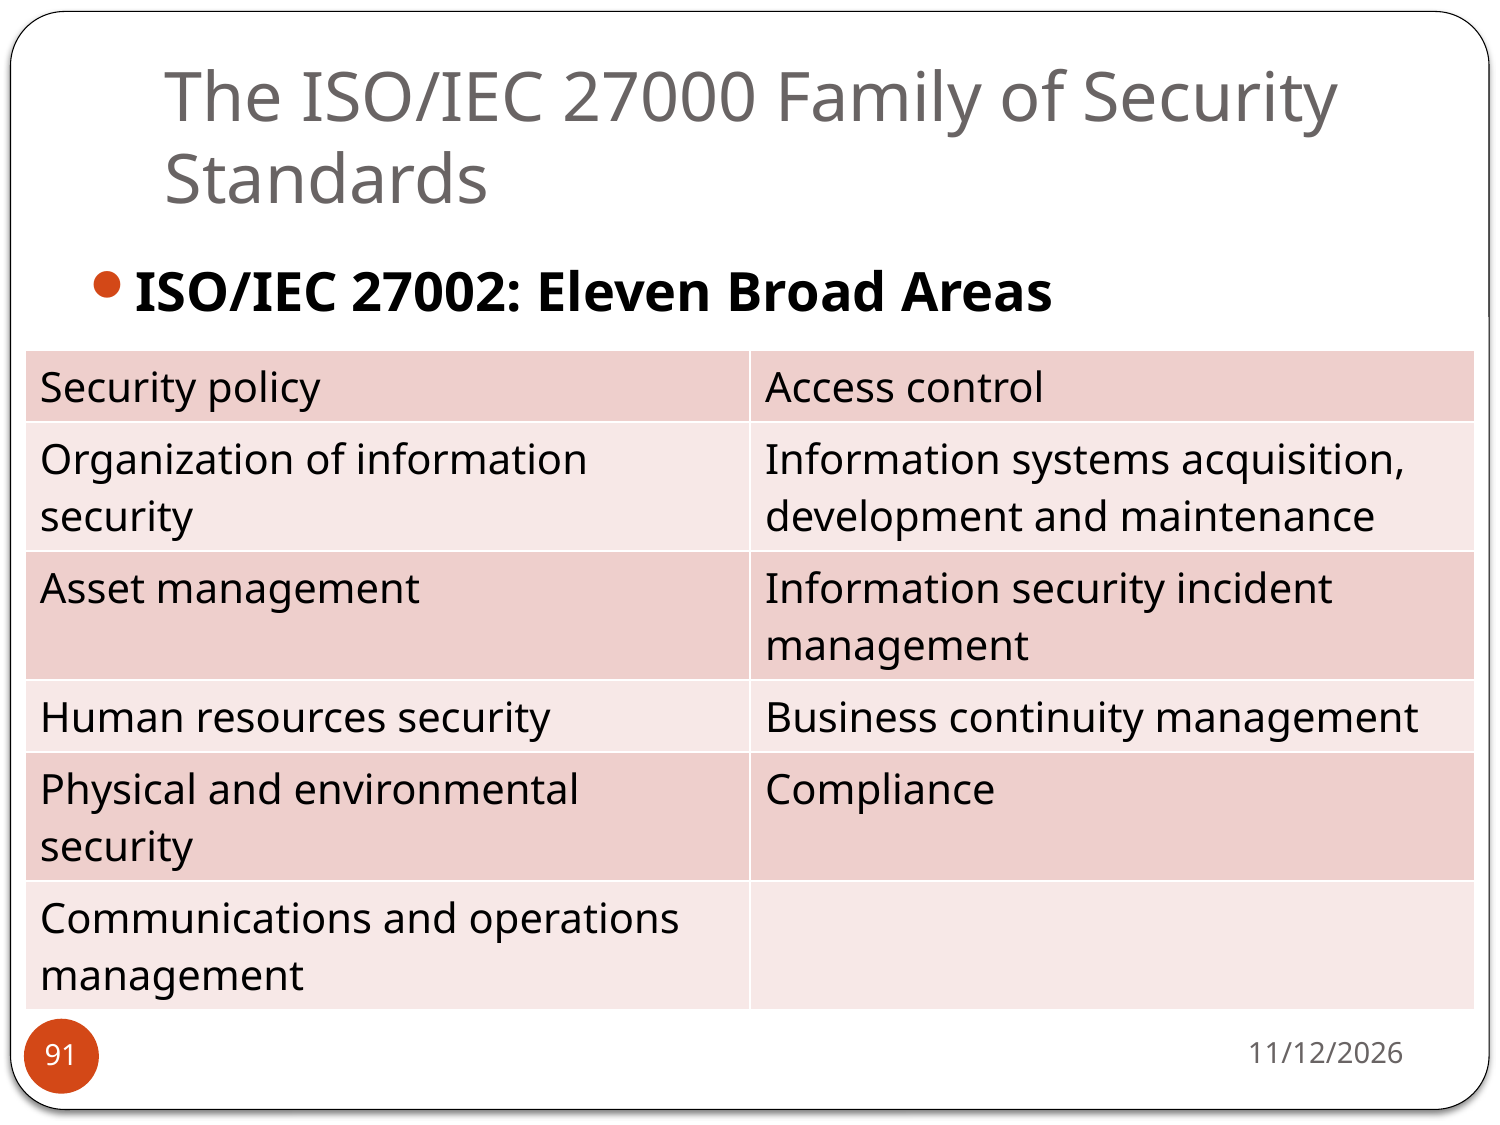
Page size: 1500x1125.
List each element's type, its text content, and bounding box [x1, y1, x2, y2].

list ISO/IEC 27002: Eleven Broad Areas [75, 249, 1425, 338]
table_cell Communications and operations management [26, 882, 749, 1009]
table_header Access control [751, 351, 1474, 421]
table_cell Physical and environmental security [26, 753, 749, 880]
table_cell Information systems acquisition, development and maintenance [751, 423, 1474, 550]
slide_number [1012, 1015, 1419, 1094]
table_header Security policy [26, 351, 749, 421]
table_cell Organization of information security [26, 423, 749, 550]
table_cell Compliance [751, 753, 1474, 880]
slide_number 91 [23, 1018, 99, 1094]
table_cell Information security incident management [751, 552, 1474, 679]
table_cell Human resources security [26, 681, 749, 751]
table_cell Business continuity management [751, 681, 1474, 751]
table_cell Asset management [26, 552, 749, 679]
title The ISO/IEC 27000 Family of Security Standards [150, 45, 1425, 233]
table_cell [751, 882, 1474, 1009]
